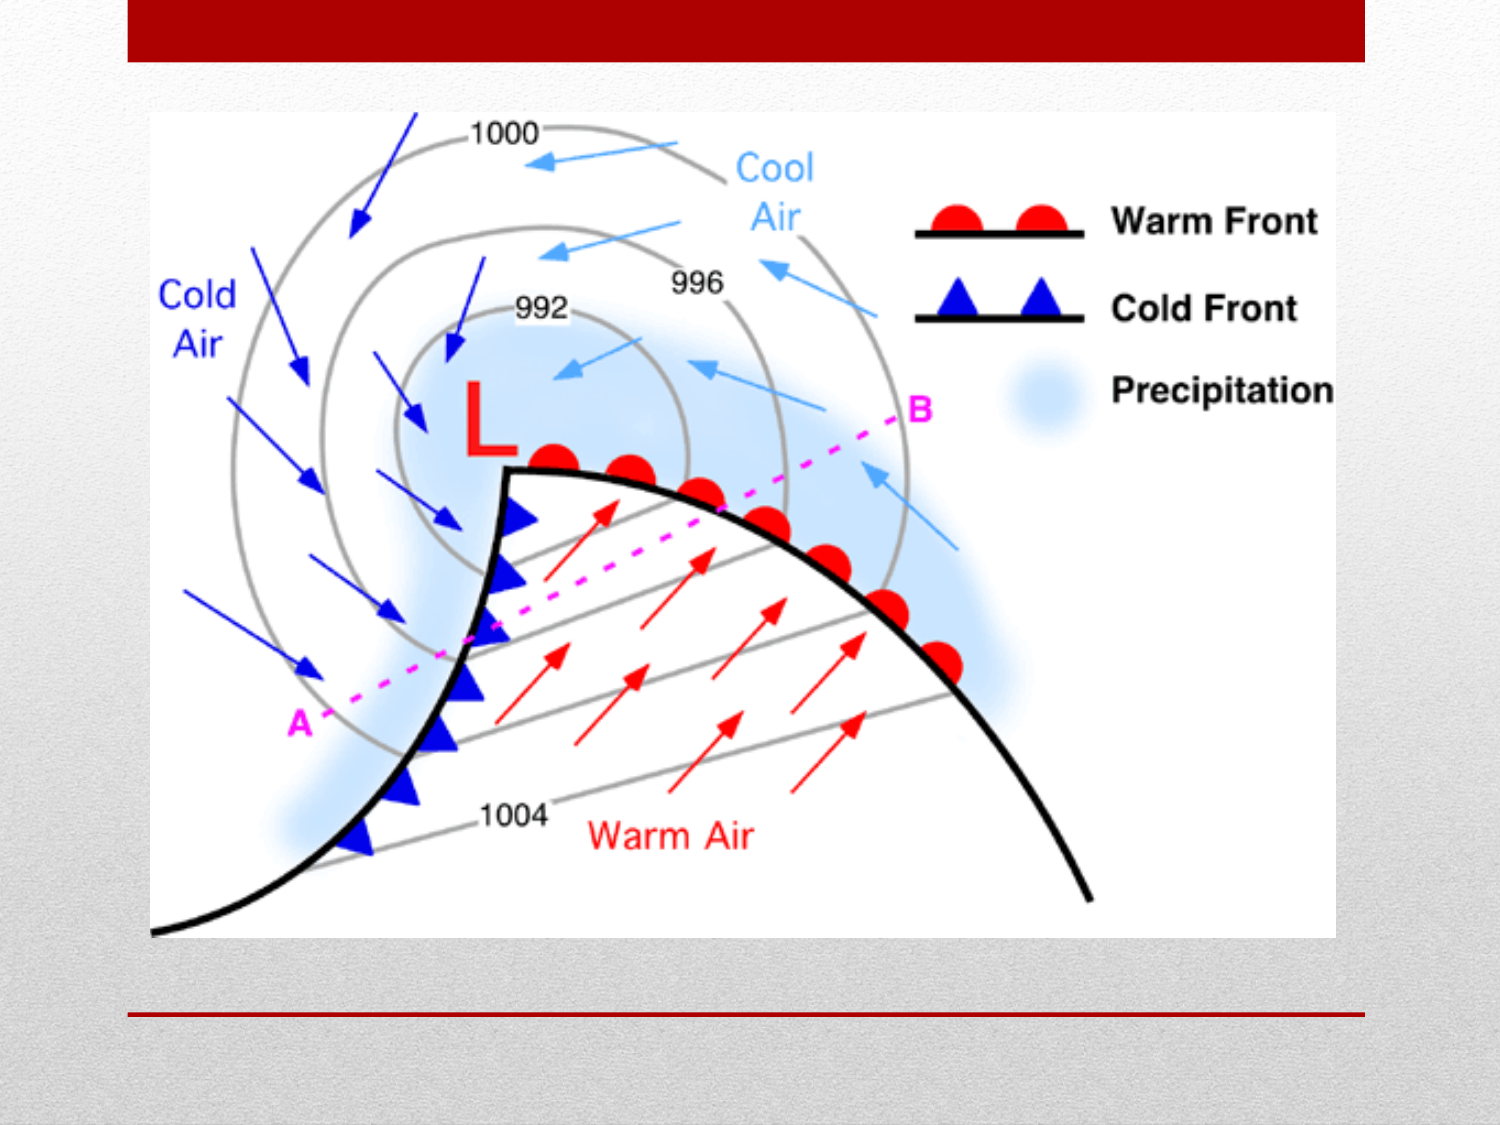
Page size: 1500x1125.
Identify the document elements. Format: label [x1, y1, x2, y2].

picture [149, 111, 1337, 939]
